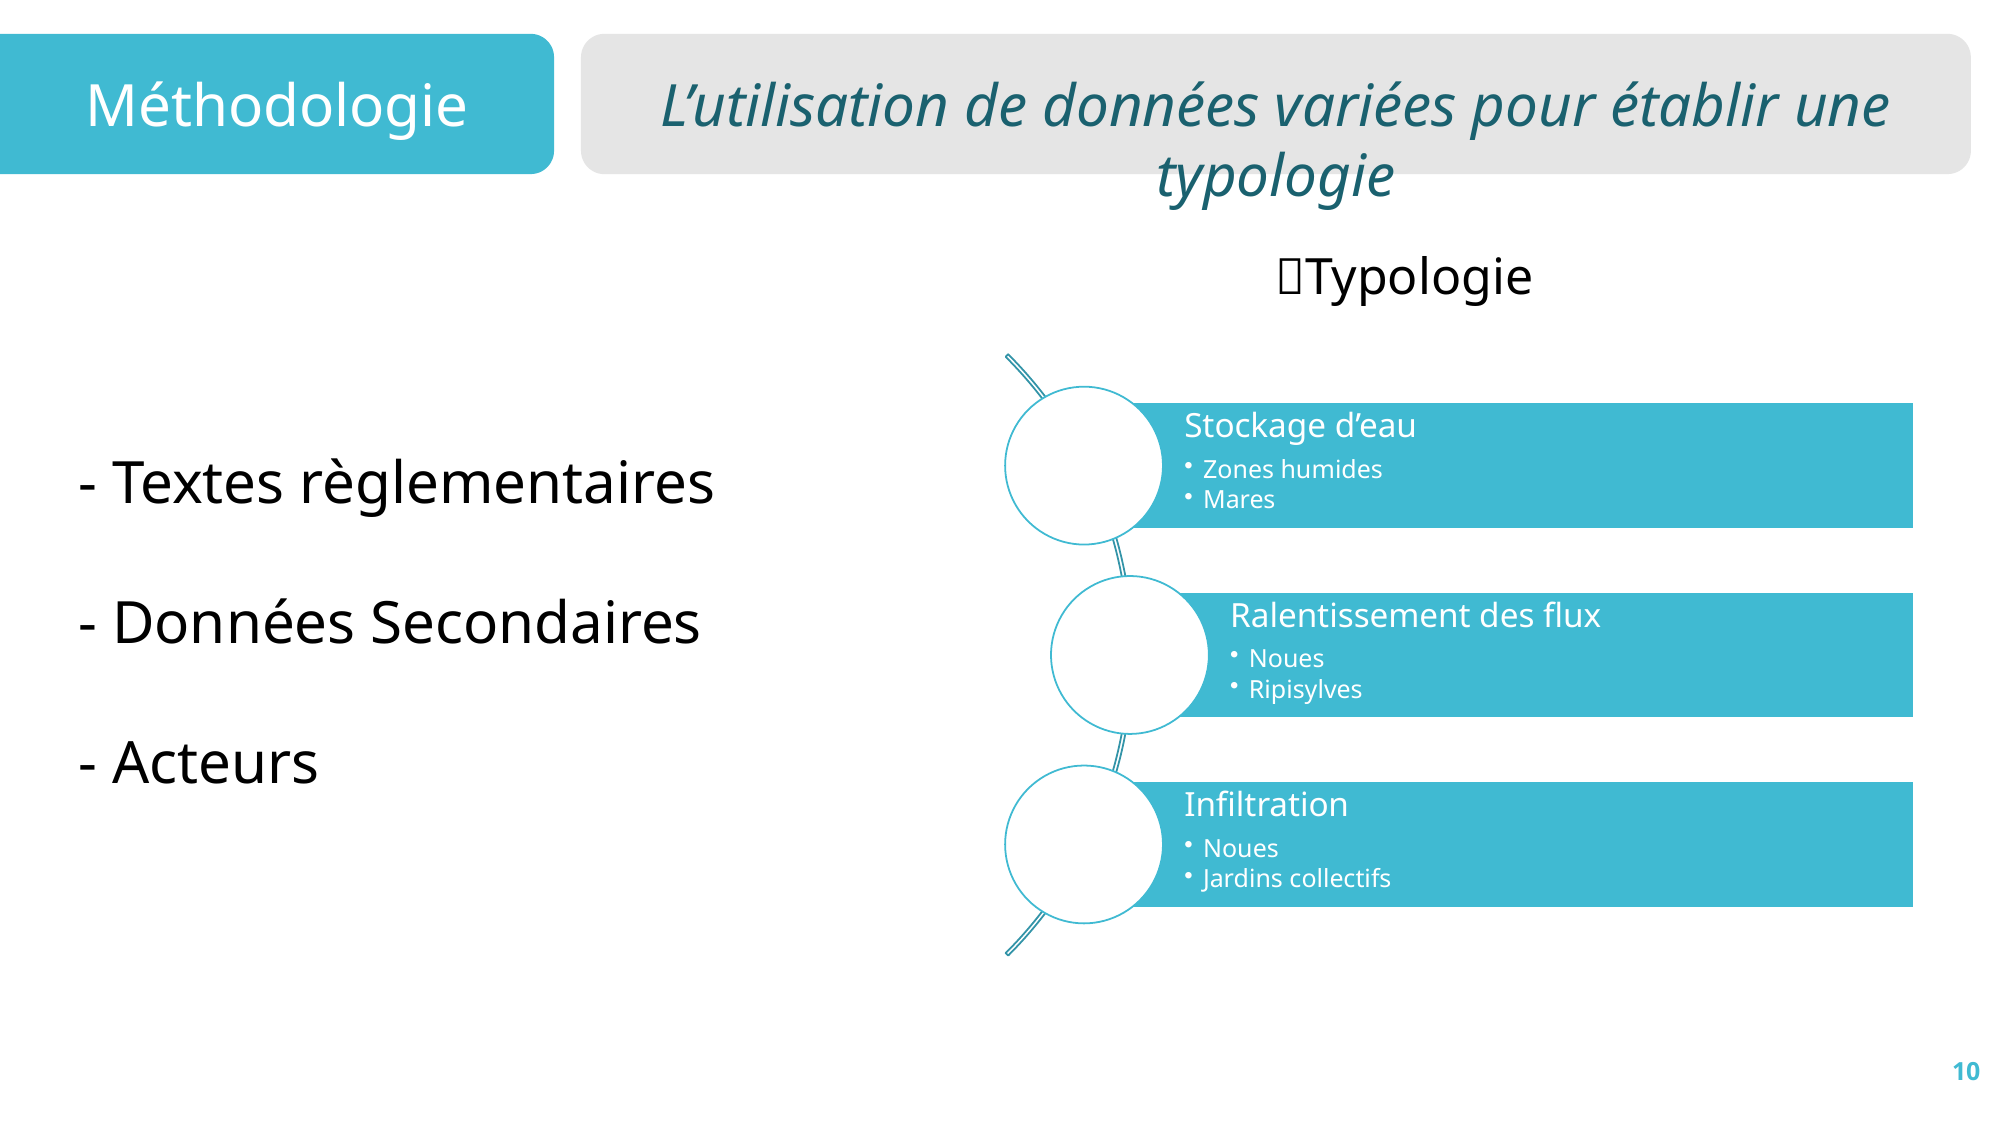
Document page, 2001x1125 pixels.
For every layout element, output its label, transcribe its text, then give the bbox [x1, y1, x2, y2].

text_box - Textes règlementaires - Données Secondaires - Acteurs [63, 437, 879, 803]
text_box [0, 32, 555, 176]
text_box Typologie [1260, 237, 1554, 312]
text_box L’utilisation de données variées pour établir une typologie [580, 61, 1971, 216]
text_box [995, 339, 1923, 971]
text_box Méthodologie [26, 61, 527, 146]
slide_number 10 [1744, 1042, 1996, 1103]
text_box [580, 32, 1972, 157]
